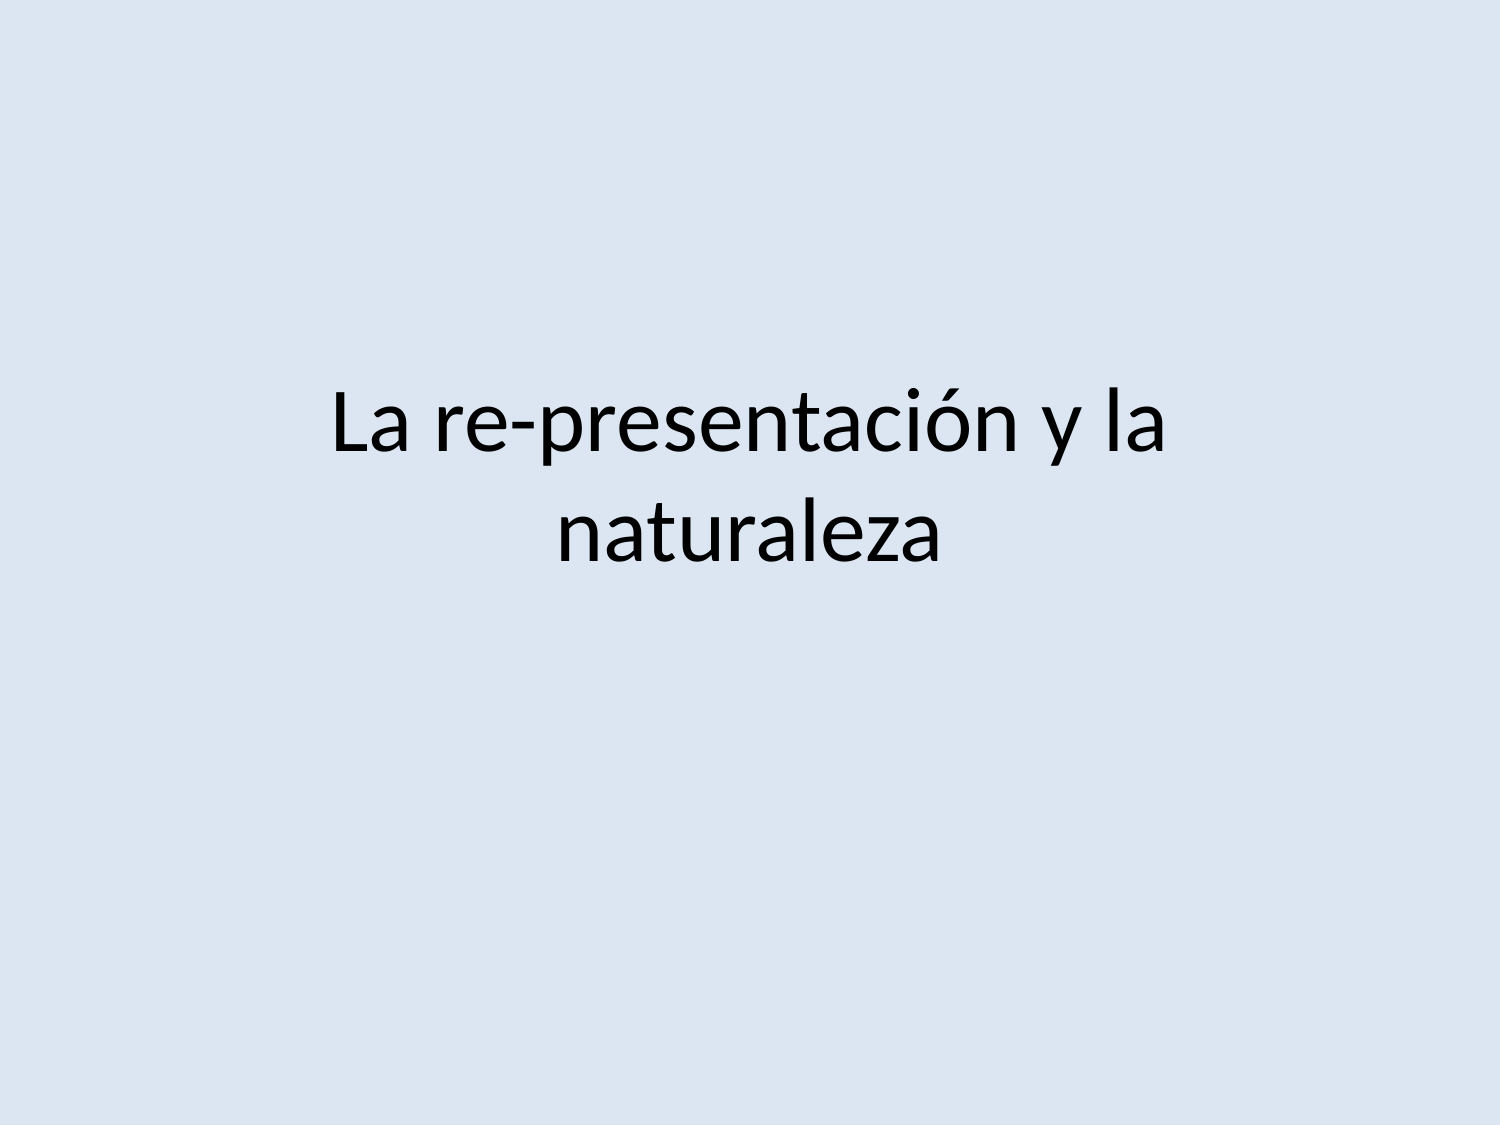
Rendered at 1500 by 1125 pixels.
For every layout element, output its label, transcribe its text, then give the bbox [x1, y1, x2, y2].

title La re-presentación y la naturaleza [112, 349, 1388, 591]
